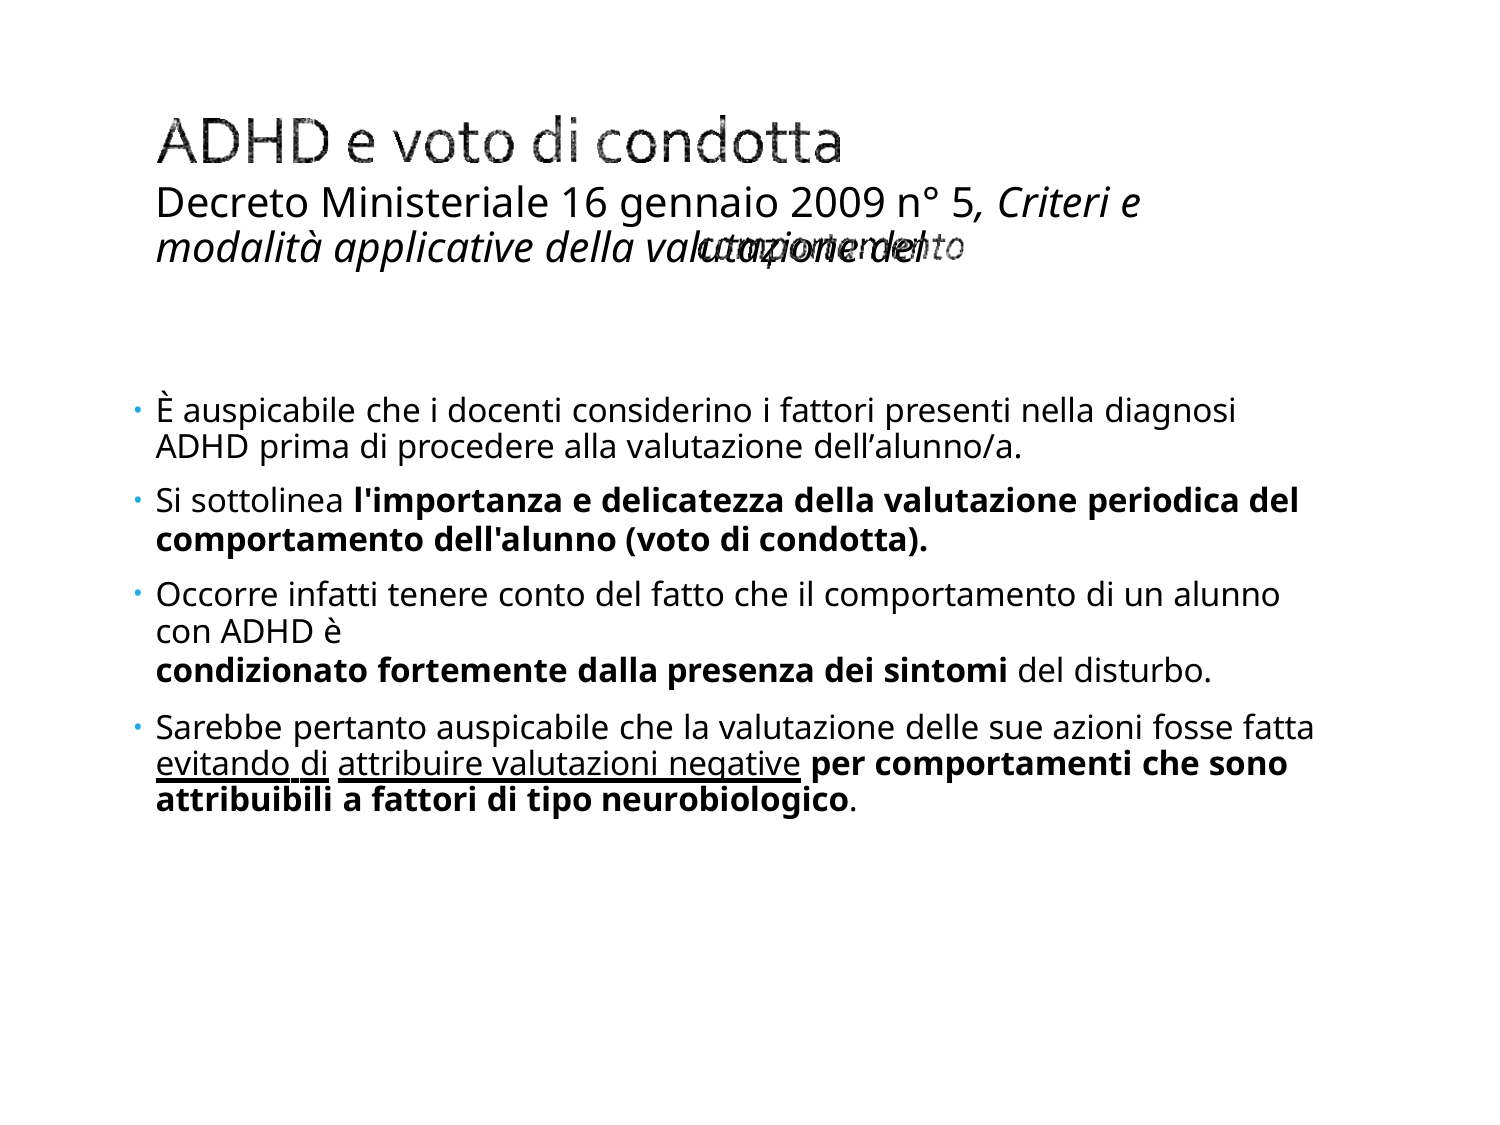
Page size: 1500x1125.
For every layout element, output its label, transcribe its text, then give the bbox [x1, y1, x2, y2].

text_box [698, 234, 964, 269]
text_box Decreto Ministeriale 16 gennaio 2009 n° 5, Criteri e modalità applicative della valutazione del [153, 180, 1177, 271]
text_box [156, 118, 329, 163]
text_box È auspicabile che i docenti considerino i fattori presenti nella diagnosi ADHD prima di procedere alla valutazione dell’alunno/a. Si sottolinea l'importanza e delicatezza della valutazione periodica del comportamento dell'alunno (voto di condotta). Occorre infatti tenere conto del fatto che il comportamento di un alunno con ADHD è condizionato fortemente dalla presenza dei sintomi del disturbo. Sarebbe pertanto auspicabile che la valutazione delle sue azioni fosse fatta evitando di attribuire valutazioni negative per comportamenti che sono attribuibili a fattori di tipo neurobiologico. [131, 393, 1370, 818]
text_box [29, 29, 1470, 1095]
text_box [348, 115, 840, 163]
